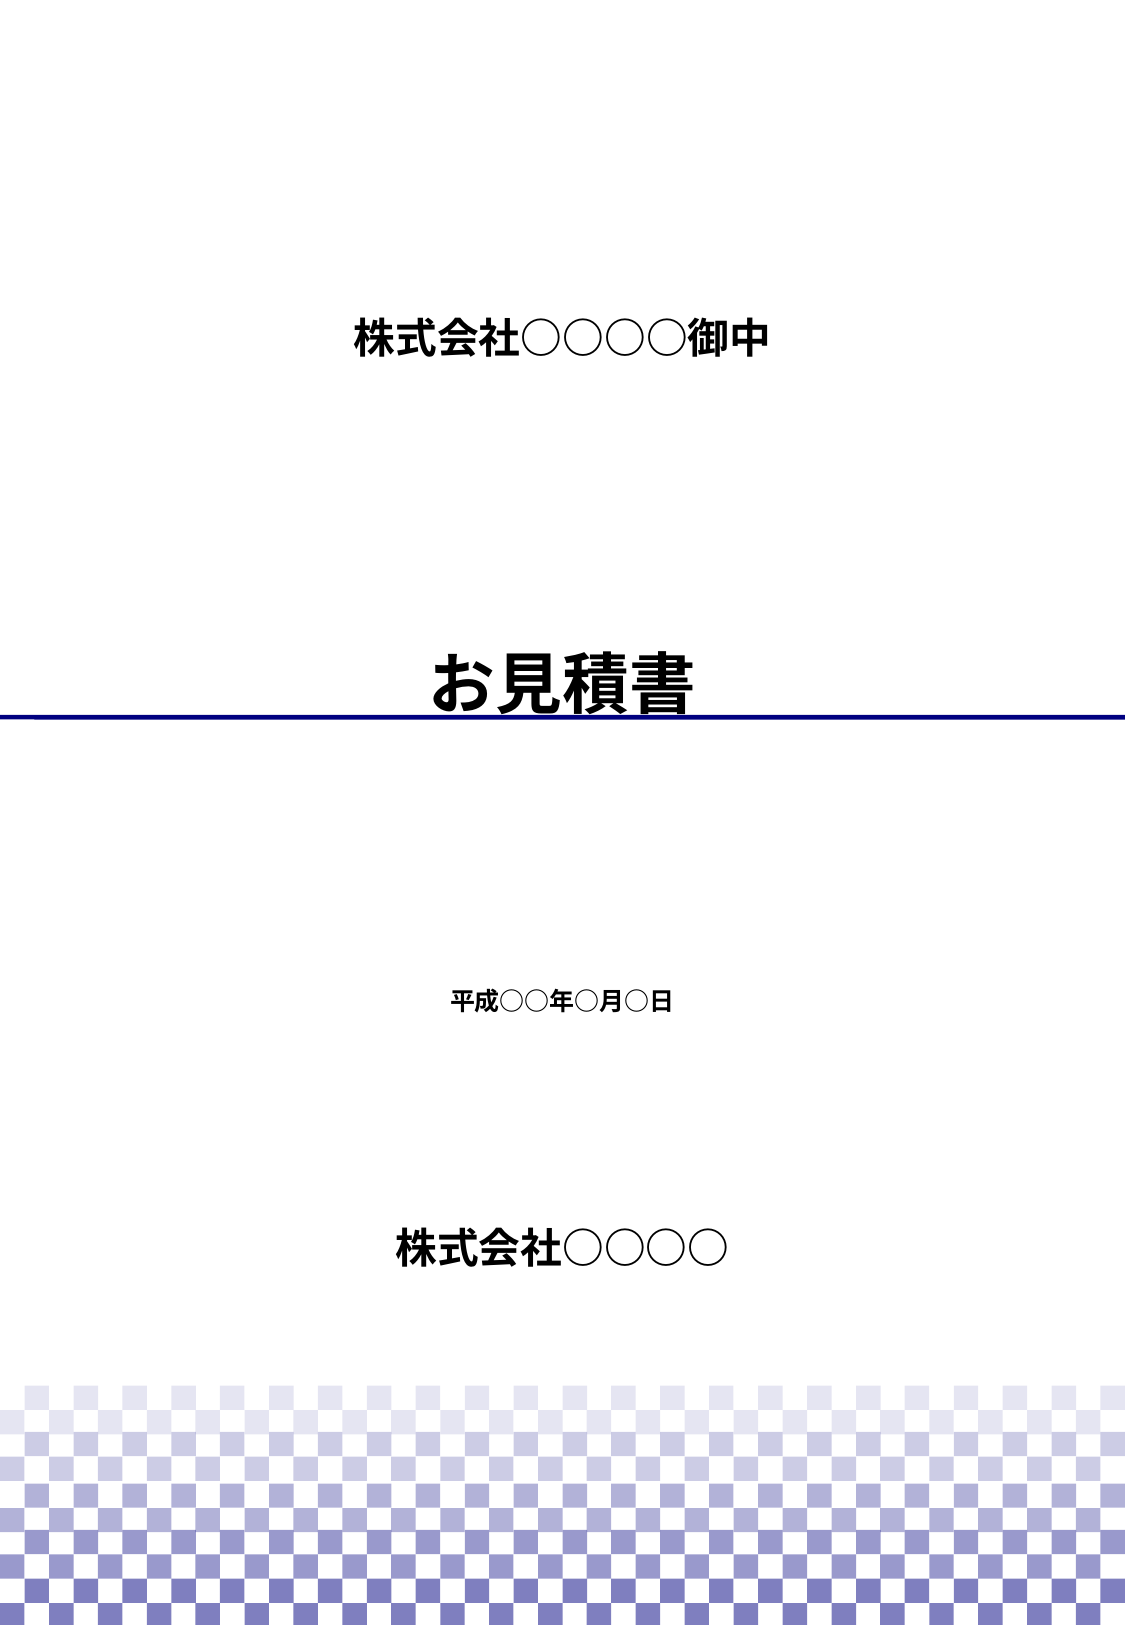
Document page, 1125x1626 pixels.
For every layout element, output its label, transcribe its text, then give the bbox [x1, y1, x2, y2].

text_box 株式会社○○○○御中 [0, 304, 1125, 370]
text_box お見積書 [0, 634, 1125, 717]
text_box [0, 1385, 1125, 1625]
text_box お見積書 [0, 718, 1125, 730]
text_box 平成○○年○月○日 [0, 977, 1125, 1023]
text_box 株式会社○○○○ [0, 1214, 1125, 1279]
